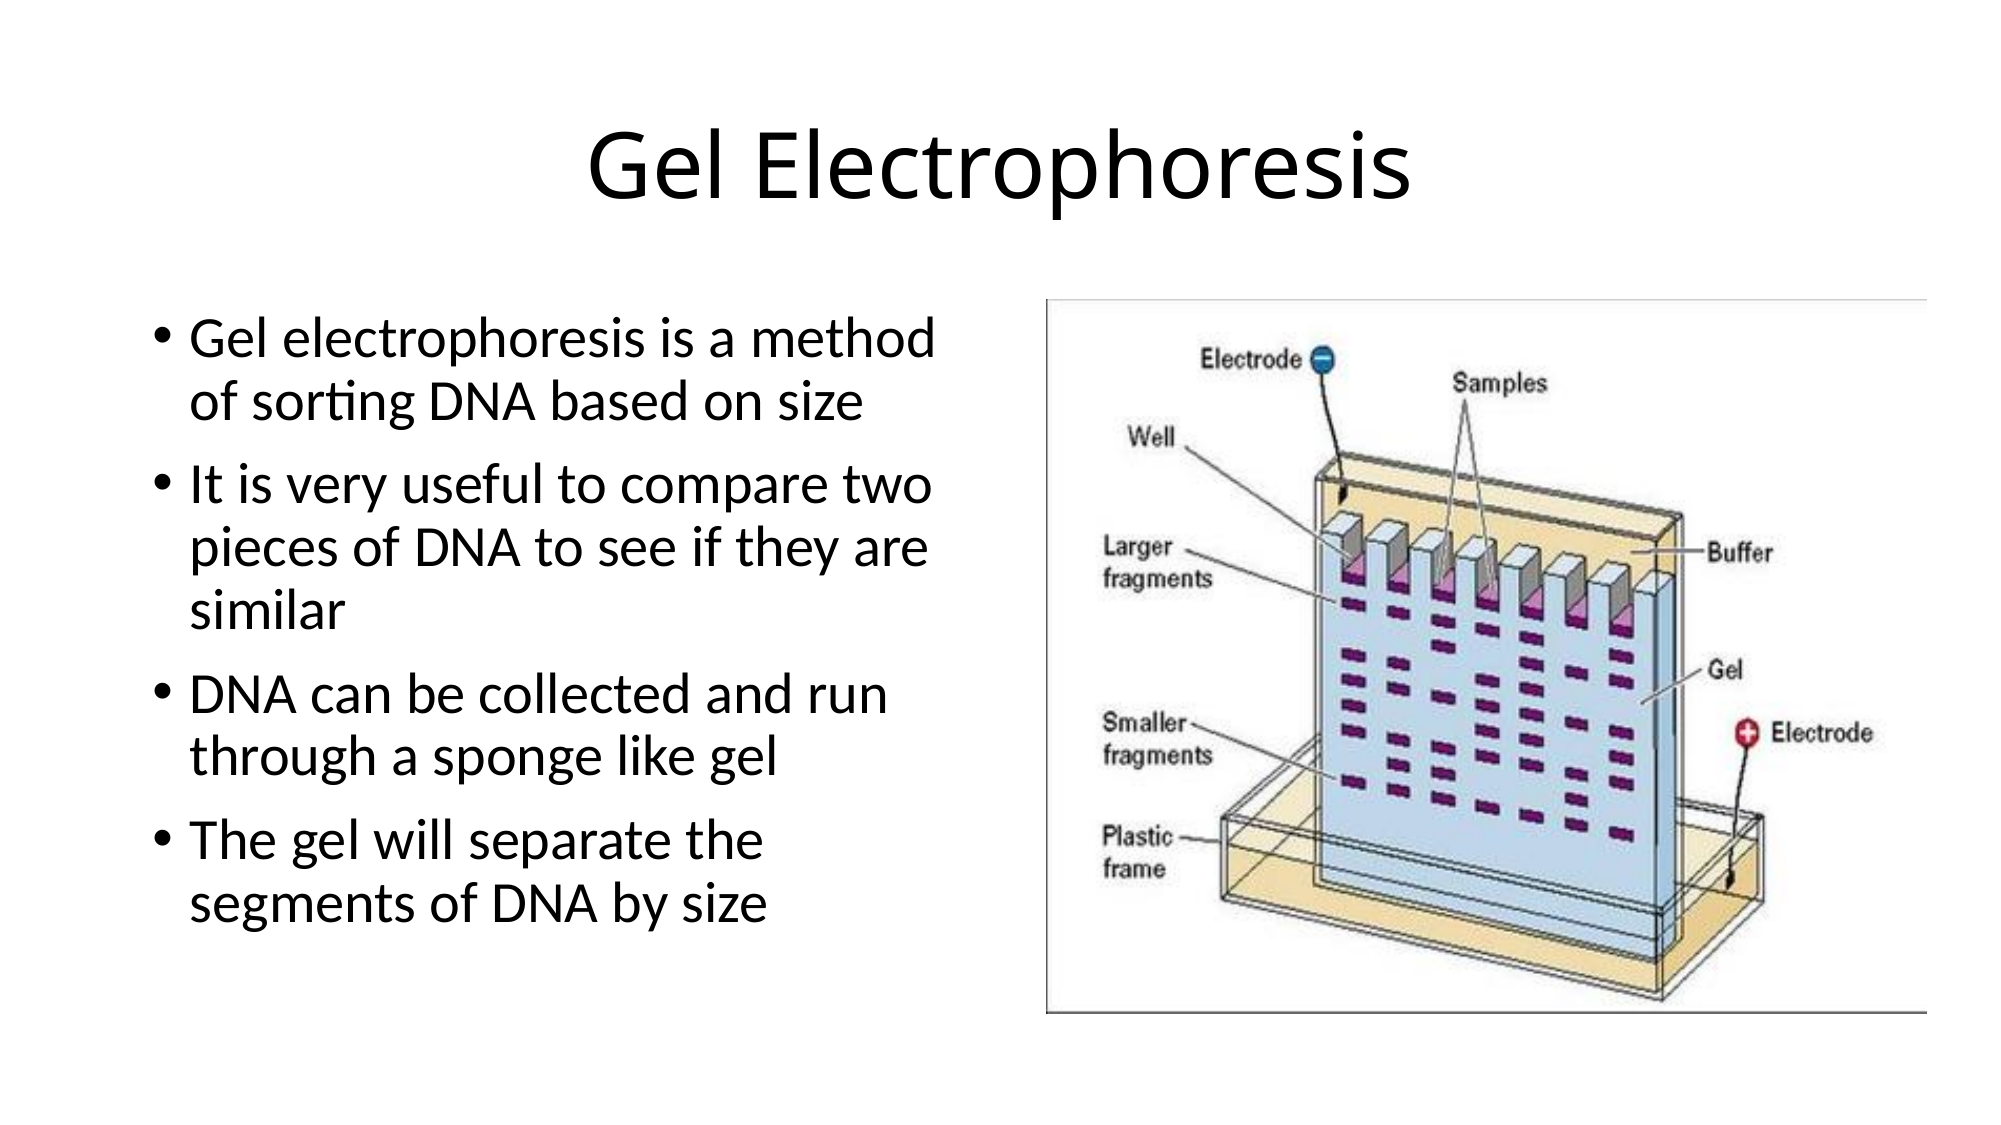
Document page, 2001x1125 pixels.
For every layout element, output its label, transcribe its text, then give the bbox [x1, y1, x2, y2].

picture [1046, 299, 1927, 1014]
list Gel electrophoresis is a method of sorting DNA based on size It is very useful to compare two pieces of DNA to see if they are similar DNA can be collected and run through a sponge like gel The gel will separate the segments of DNA by size [137, 299, 988, 1014]
title Gel Electrophoresis [137, 59, 1863, 278]
